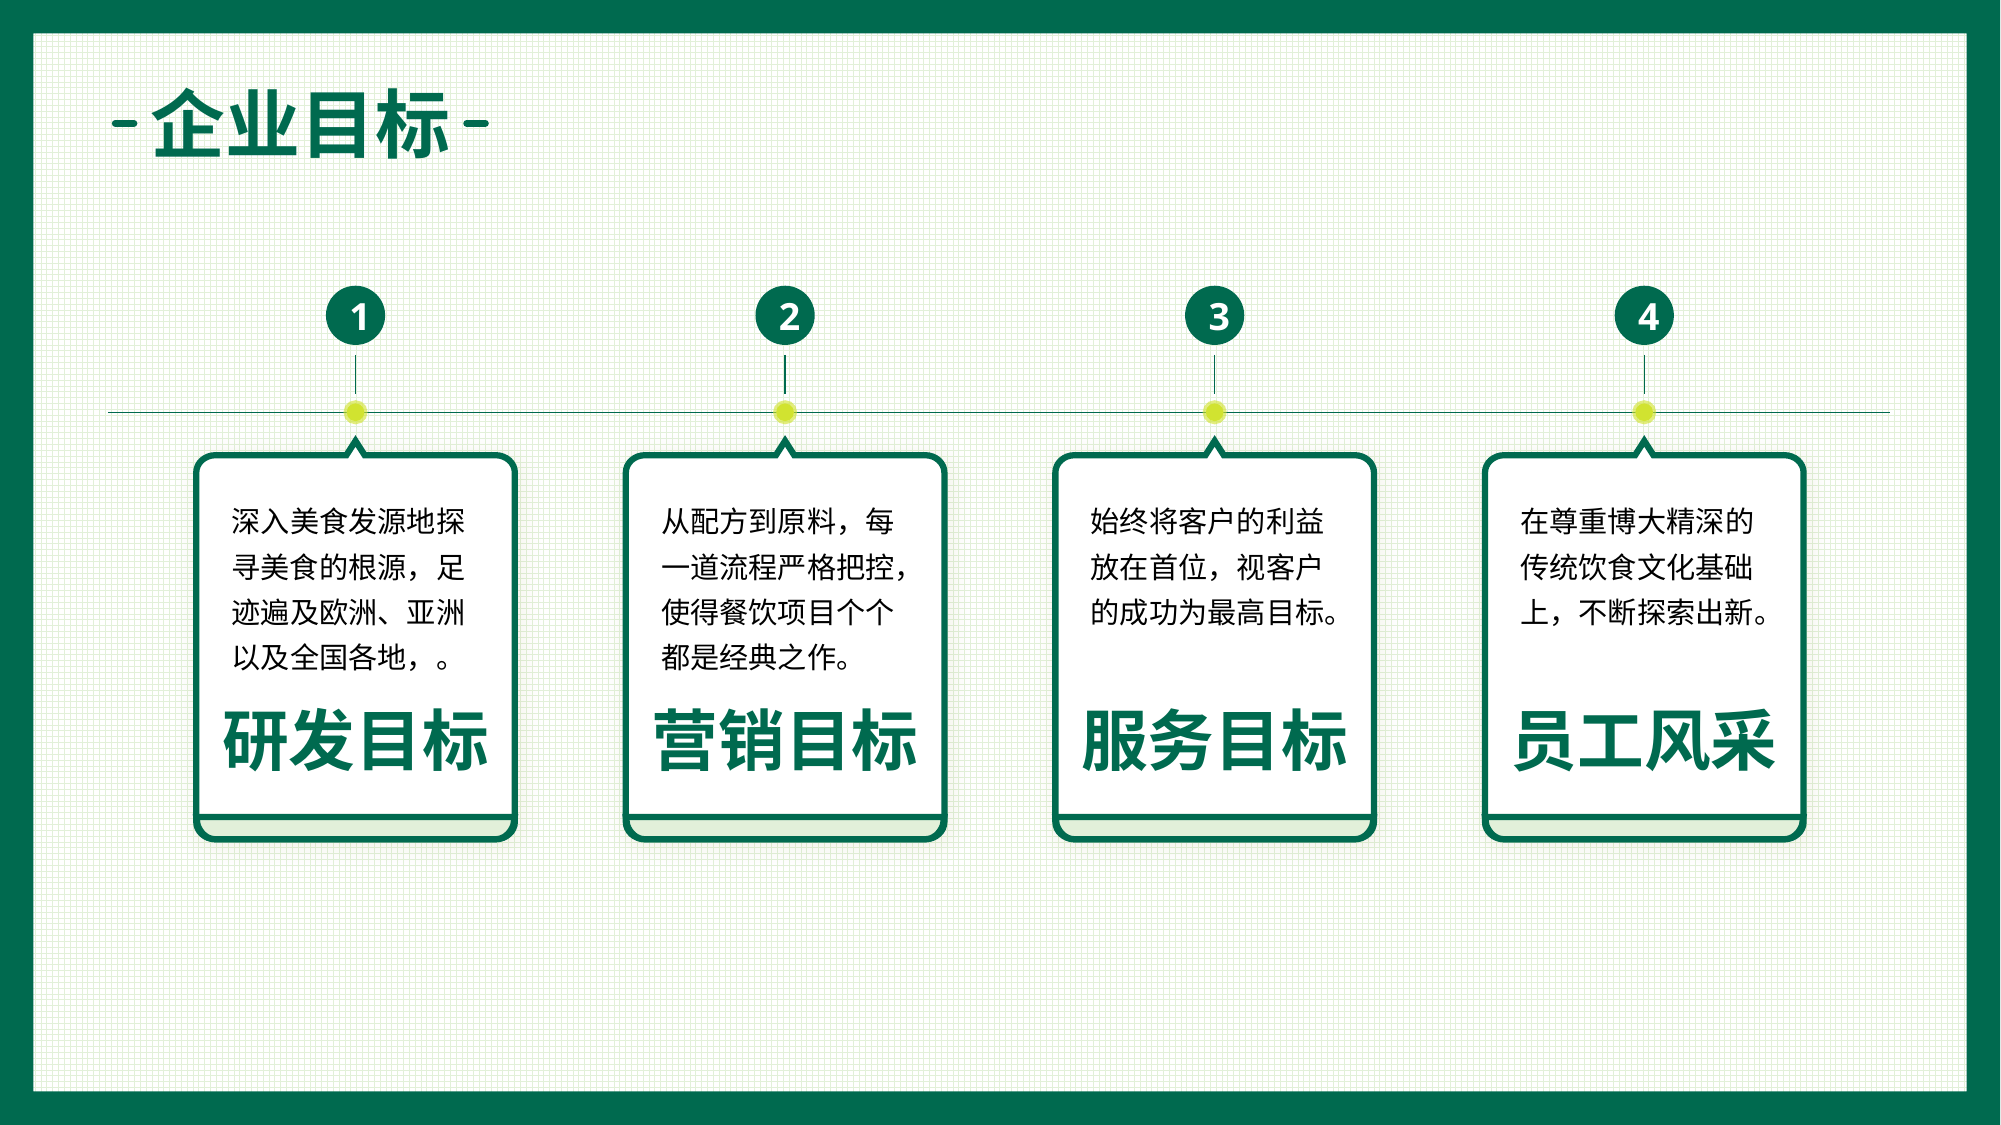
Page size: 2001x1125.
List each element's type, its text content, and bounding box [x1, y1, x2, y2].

list 企业目标 [146, 77, 455, 169]
text_box 营销目标 [634, 698, 936, 779]
text_box [624, 438, 946, 816]
text_box 2 [754, 284, 816, 346]
text_box 服务目标 [1064, 698, 1366, 779]
text_box [624, 816, 946, 841]
text_box [775, 402, 795, 412]
text_box 4 [1613, 284, 1675, 346]
text_box [345, 402, 366, 412]
text_box [1204, 402, 1225, 412]
text_box [1054, 438, 1376, 816]
text_box 深入美食发源地探寻美食的根源，足迹遍及欧洲、亚洲以及全国各地，。 [230, 492, 481, 676]
text_box 研发目标 [205, 698, 506, 779]
text_box 员工风采 [1493, 698, 1795, 779]
text_box 3 [1184, 284, 1246, 346]
text_box [195, 438, 516, 816]
text_box 在尊重博大精深的传统饮食文化基础上，不断探索出新。 [1519, 492, 1769, 630]
text_box [1054, 816, 1376, 841]
text_box 1 [324, 284, 387, 346]
text_box [775, 413, 795, 423]
text_box 从配方到原料，每一道流程严格把控，使得餐饮项目个个都是经典之作。 [660, 492, 910, 676]
text_box [1483, 816, 1805, 841]
text_box [78, 415, 1804, 561]
text_box [1634, 402, 1655, 412]
text_box [195, 816, 516, 841]
text_box [1204, 413, 1225, 423]
text_box 始终将客户的利益放在首位，视客户的成功为最高目标。 [1090, 492, 1340, 630]
text_box [1634, 413, 1654, 423]
text_box [1483, 438, 1805, 816]
text_box [345, 413, 366, 423]
